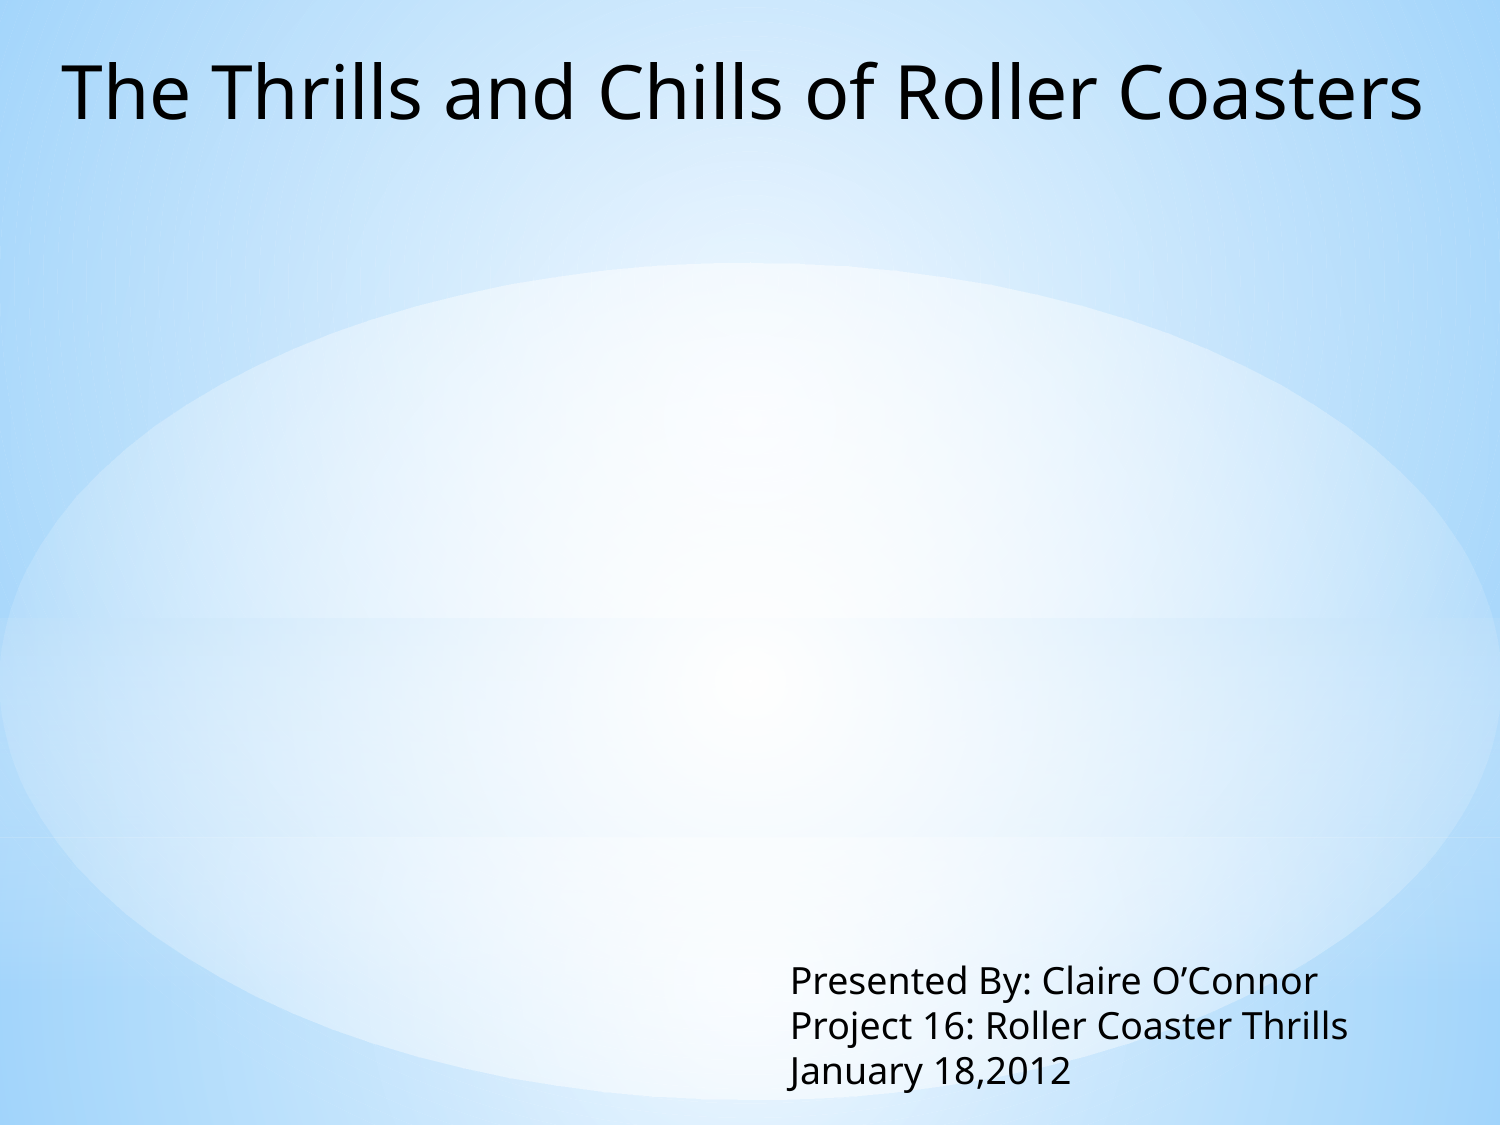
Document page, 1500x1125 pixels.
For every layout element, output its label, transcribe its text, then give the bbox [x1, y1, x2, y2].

text_box The Thrills and Chills of Roller Coasters [12, 37, 1475, 143]
text_box Presented By: Claire O’Connor Project 16: Roller Coaster Thrills January 18,2012 [774, 949, 1475, 1100]
